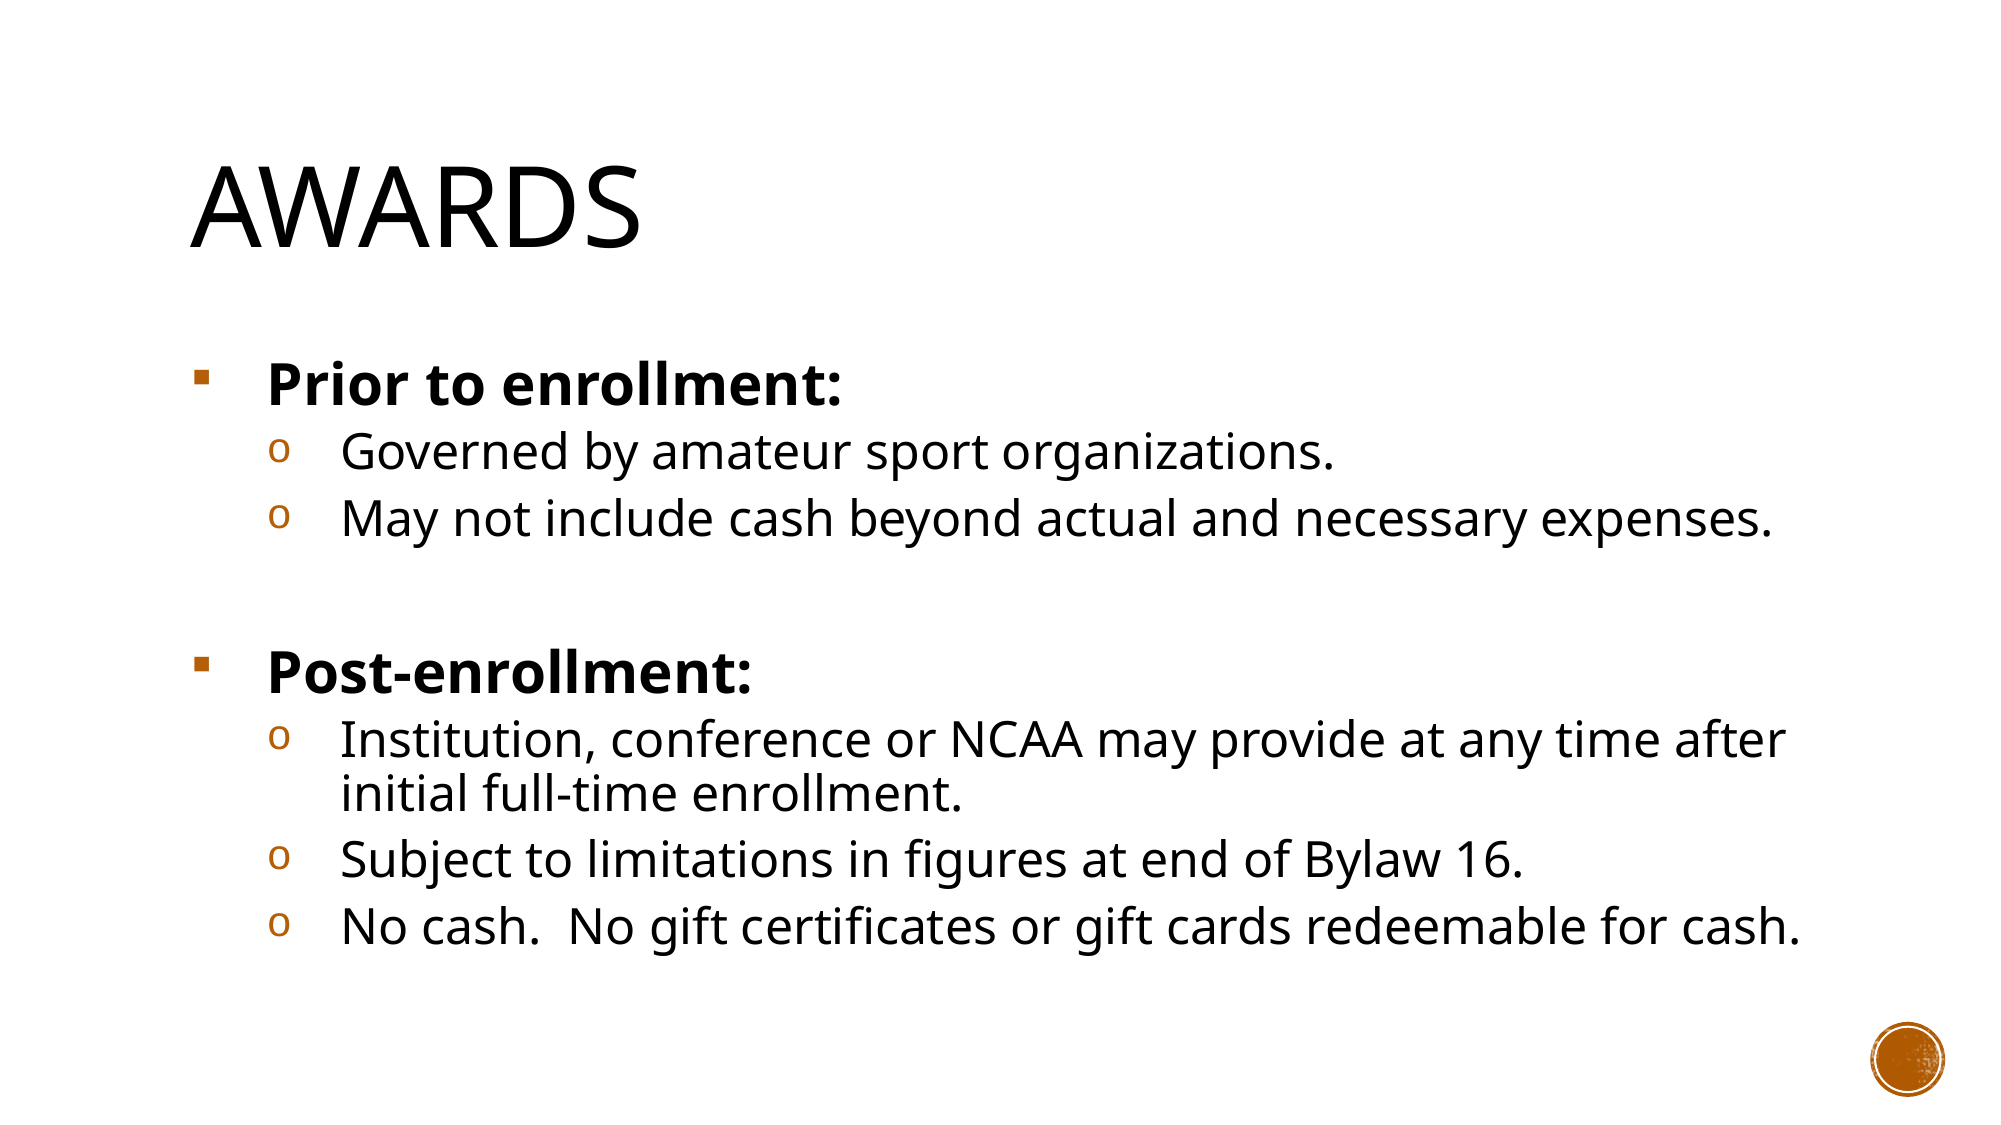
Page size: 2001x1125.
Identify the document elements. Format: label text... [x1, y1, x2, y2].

list Prior to enrollment: Governed by amateur sport organizations. May not include cash beyond actual and necessary expenses. Post-enrollment: Institution, conference or NCAA may provide at any time after initial full-time enrollment. Subject to limitations in figures at end of Bylaw 16. No cash. No gift certificates or gift cards redeemable for cash. [175, 348, 1826, 1078]
title Awards [175, 79, 1826, 344]
